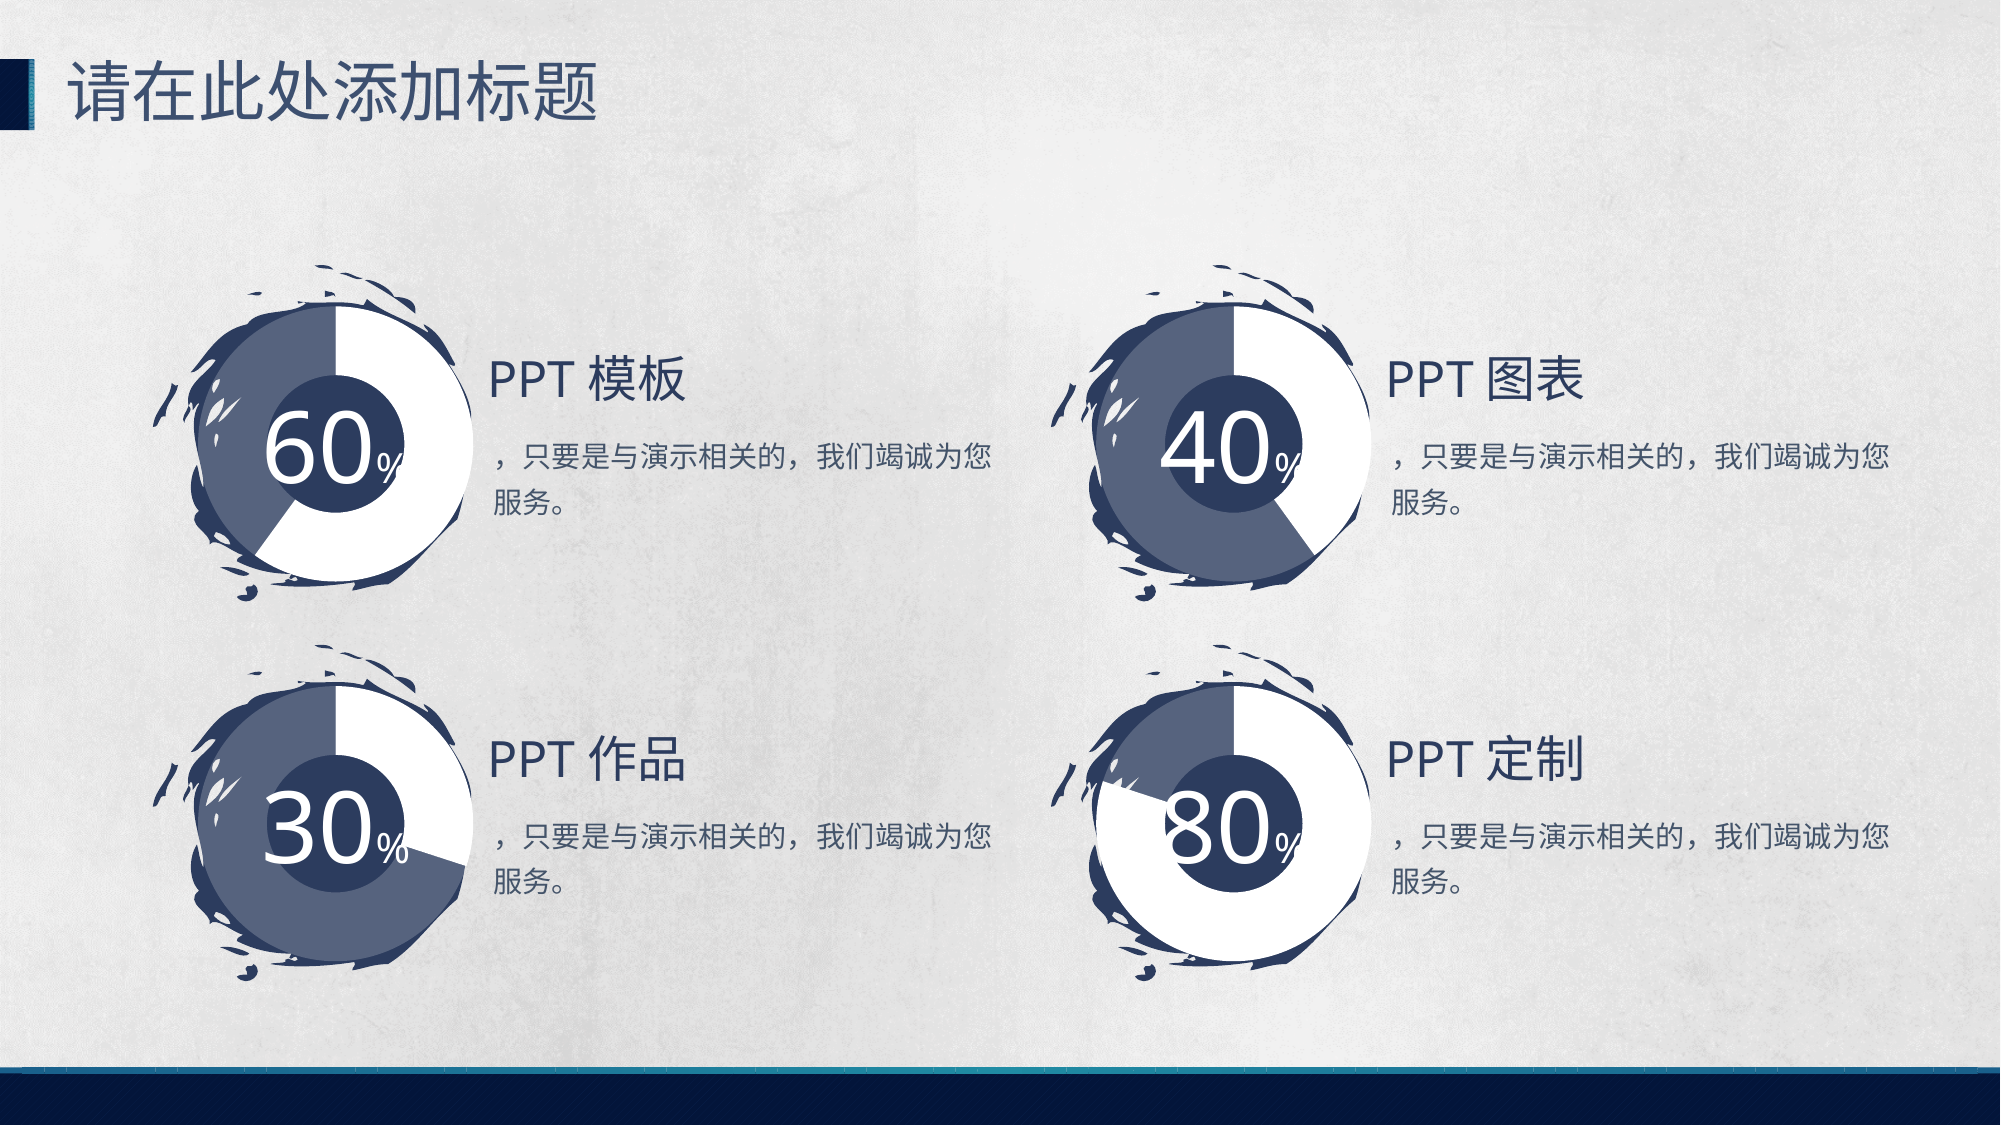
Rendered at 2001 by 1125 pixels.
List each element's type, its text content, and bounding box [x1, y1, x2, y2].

text_box [236, 968, 258, 982]
text_box [1237, 652, 1261, 659]
text_box [364, 659, 410, 680]
text_box [152, 382, 179, 428]
text_box [1223, 290, 1234, 297]
text_box [1263, 659, 1308, 680]
text_box [182, 386, 192, 423]
text_box [324, 290, 336, 297]
text_box PPT定制 [1378, 720, 1601, 795]
text_box [1237, 272, 1261, 280]
text_box [1081, 766, 1090, 803]
text_box [152, 762, 179, 807]
chart [192, 680, 480, 968]
text_box ，只要是与演示相关的，我们竭诚为您服务。 [480, 420, 1008, 527]
text_box ，只要是与演示相关的，我们竭诚为您服务。 [1378, 420, 1907, 527]
list 请在此处添加标题 [50, 52, 1106, 138]
text_box [314, 265, 334, 270]
text_box PPT图表 [1378, 340, 1601, 416]
text_box PPT模板 [480, 340, 703, 416]
chart [192, 300, 480, 588]
text_box [1081, 387, 1090, 423]
text_box [1145, 671, 1161, 676]
text_box [364, 279, 410, 300]
text_box ，只要是与演示相关的，我们竭诚为您服务。 [480, 800, 1008, 906]
text_box [1145, 291, 1161, 296]
text_box [1051, 762, 1077, 807]
text_box [1263, 279, 1308, 300]
text_box [1212, 644, 1232, 650]
text_box [1212, 265, 1232, 270]
text_box [247, 671, 263, 676]
text_box PPT作品 [480, 720, 703, 795]
text_box [1223, 670, 1234, 677]
chart [1090, 300, 1378, 588]
text_box [324, 670, 336, 677]
text_box [1134, 588, 1156, 602]
text_box [1134, 968, 1156, 982]
chart [1090, 680, 1378, 968]
text_box [236, 588, 258, 602]
text_box [314, 644, 334, 650]
text_box [339, 272, 363, 280]
text_box [182, 766, 192, 803]
text_box ，只要是与演示相关的，我们竭诚为您服务。 [1378, 800, 1907, 906]
text_box [339, 652, 363, 659]
text_box [1051, 382, 1077, 428]
text_box [247, 291, 263, 296]
